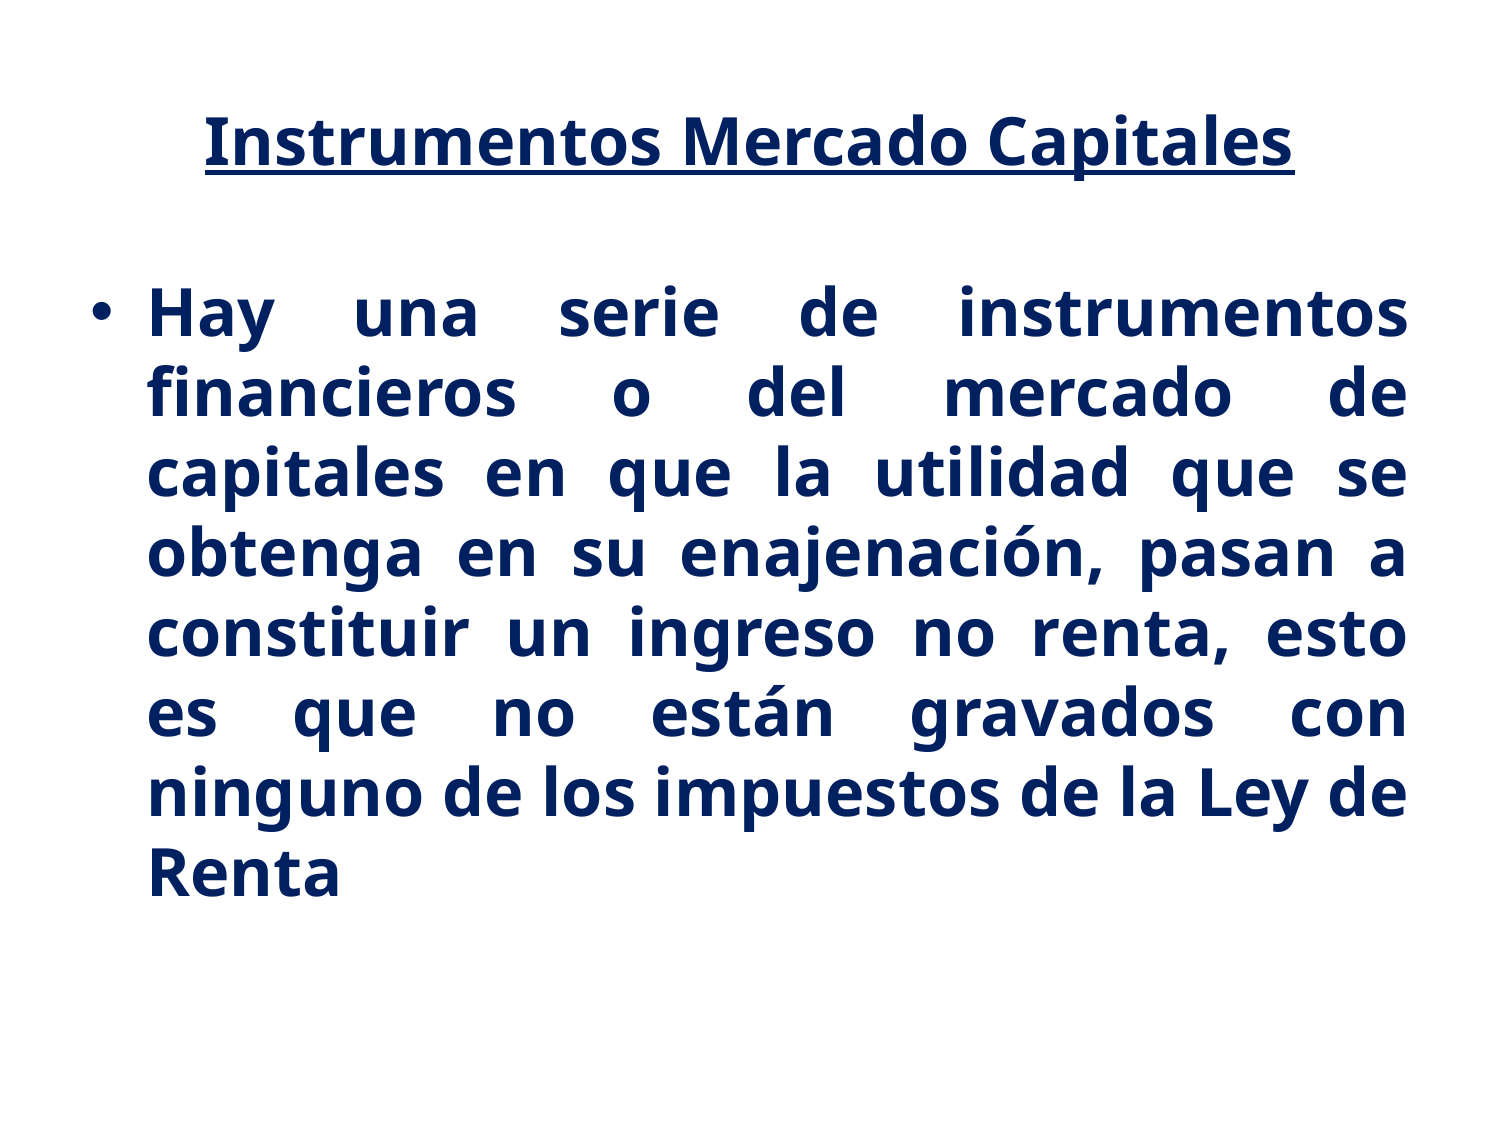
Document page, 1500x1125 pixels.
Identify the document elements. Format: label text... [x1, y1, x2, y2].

list Hay una serie de instrumentos financieros o del mercado de capitales en que la utilidad que se obtenga en su enajenación, pasan a constituir un ingreso no renta, esto es que no están gravados con ninguno de los impuestos de la Ley de Renta [74, 262, 1426, 1006]
title Instrumentos Mercado Capitales [74, 44, 1426, 233]
